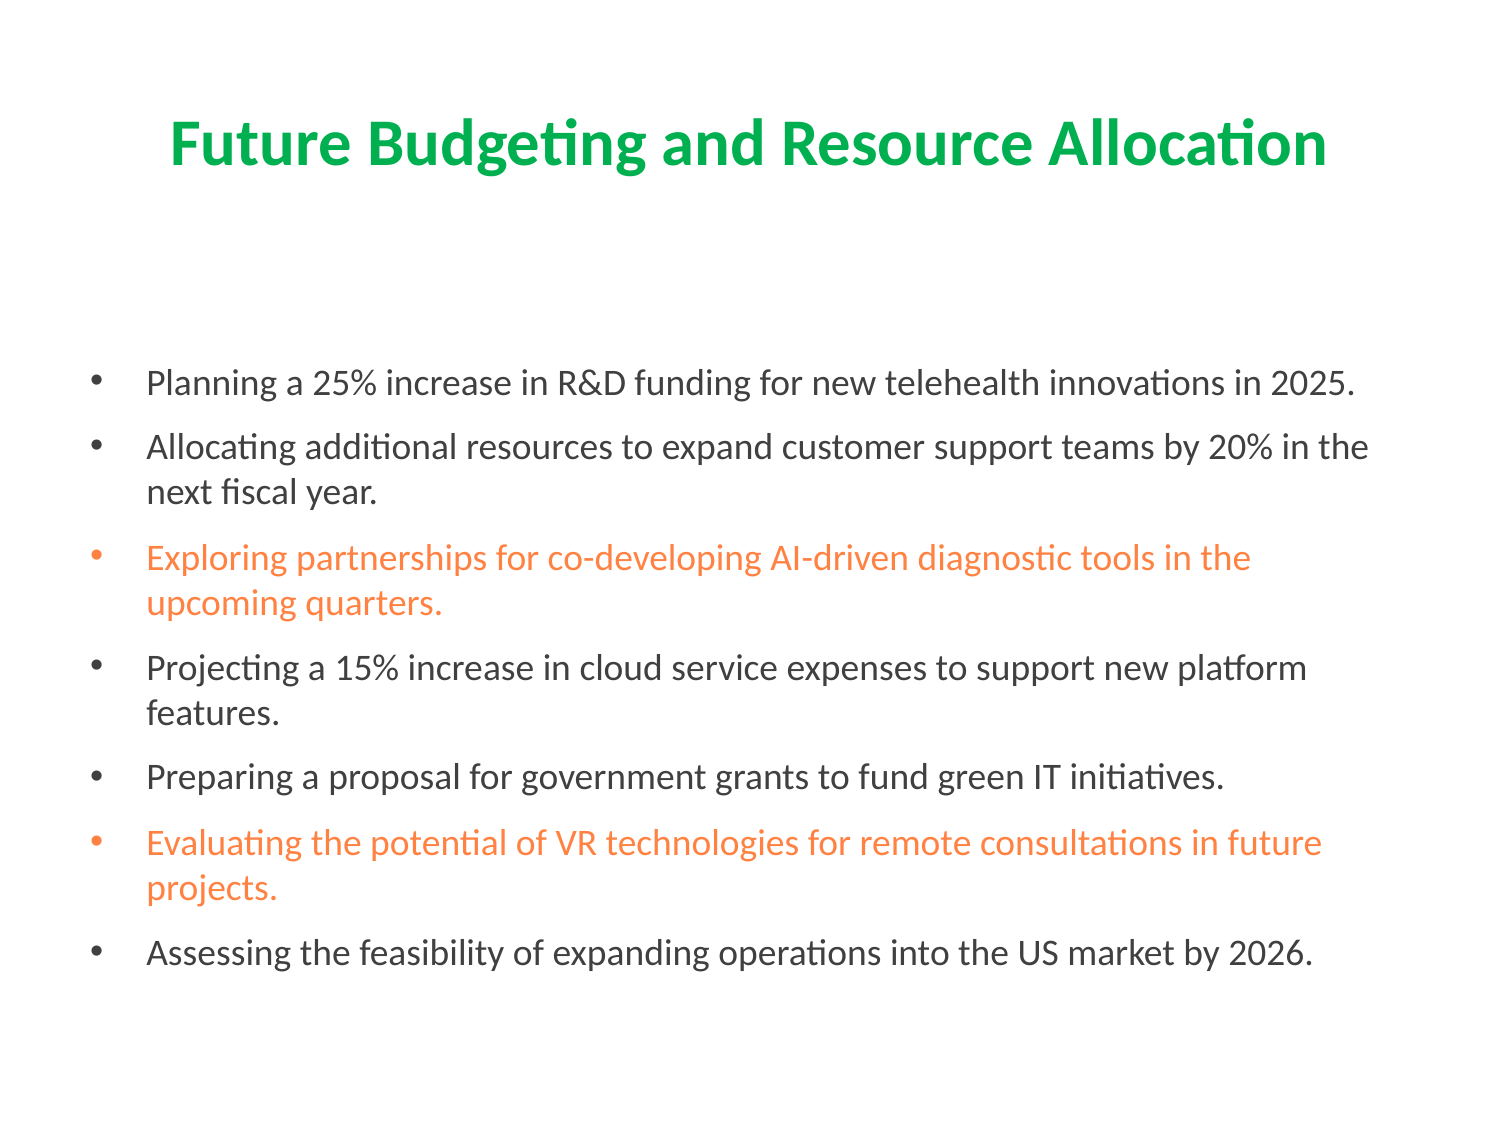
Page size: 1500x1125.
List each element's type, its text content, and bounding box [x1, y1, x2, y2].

list Planning a 25% increase in R&D funding for new telehealth innovations in 2025. Allocating additional resources to expand customer support teams by 20% in the next fiscal year. Exploring partnerships for co-developing AI-driven diagnostic tools in the upcoming quarters. Projecting a 15% increase in cloud service expenses to support new platform features. Preparing a proposal for government grants to fund green IT initiatives. Evaluating the potential of VR technologies for remote consultations in future projects. Assessing the feasibility of expanding operations into the US market by 2026. [75, 262, 1425, 1005]
title Future Budgeting and Resource Allocation [75, 45, 1425, 233]
